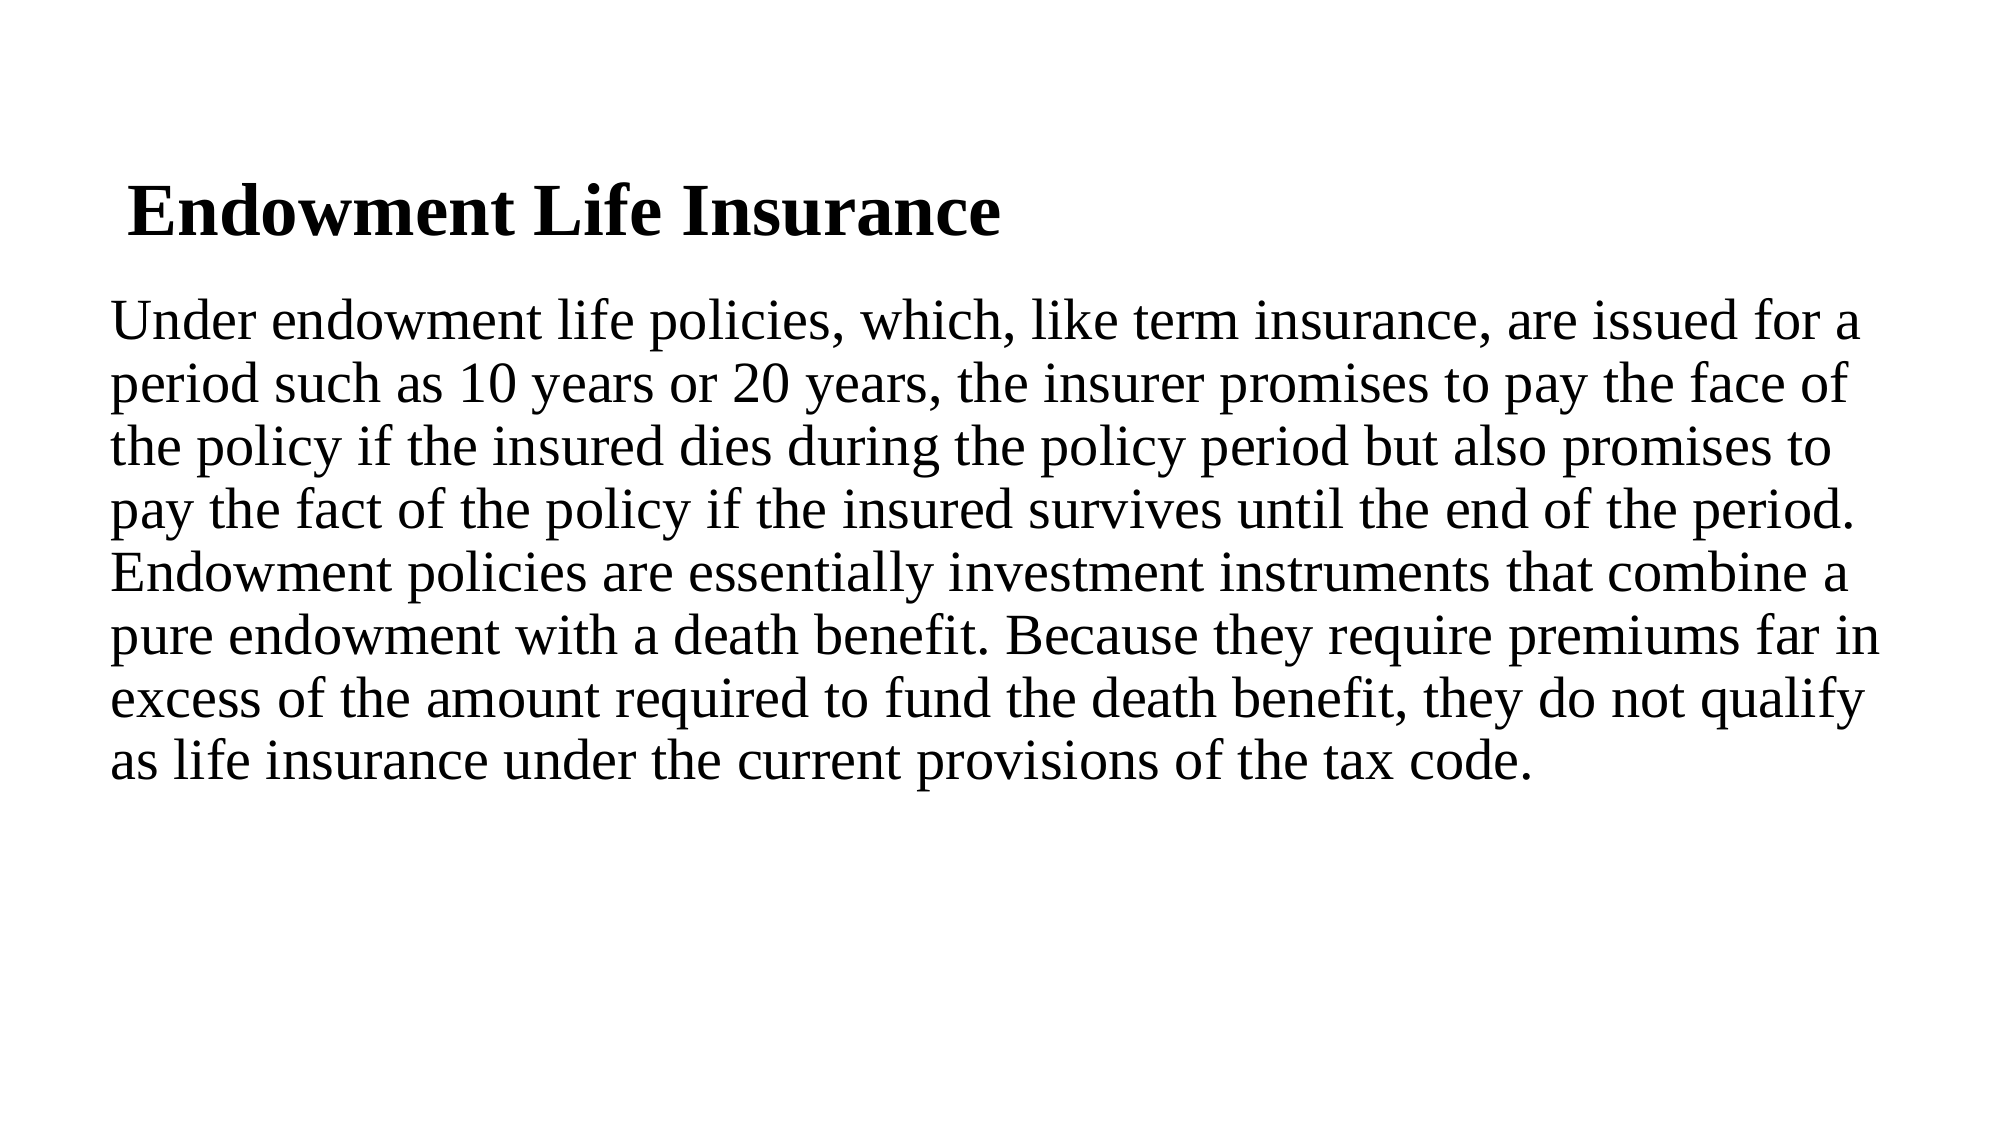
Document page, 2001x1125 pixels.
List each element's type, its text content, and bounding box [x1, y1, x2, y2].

list Under endowment life policies, which, like term insurance, are issued for a period such as 10 years or 20 years, the insurer promises to pay the face of the policy if the insured dies during the policy period but also promises to pay the fact of the policy if the insured survives until the end of the period. Endowment policies are essentially investment instruments that combine a pure endowment with a death benefit. Because they require premiums far in excess of the amount required to fund the death benefit, they do not qualify as life insurance under the current provisions of the tax code. [95, 282, 1930, 1049]
title Endowment Life Insurance [112, 140, 1913, 282]
